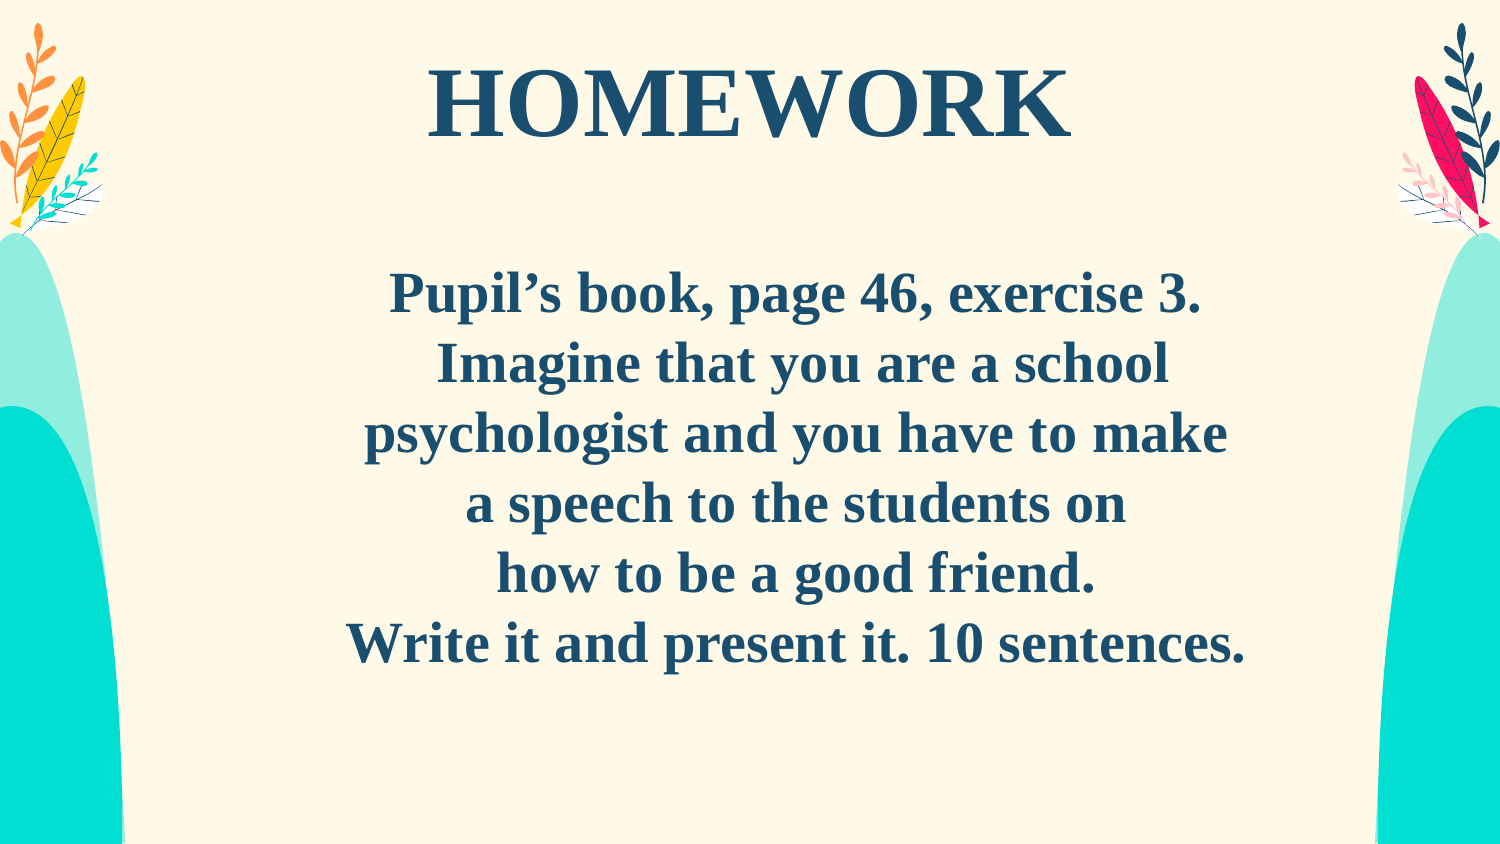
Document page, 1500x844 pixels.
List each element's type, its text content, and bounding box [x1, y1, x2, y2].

subtitle [404, 444, 1096, 521]
title HOMEWORK [279, 53, 1221, 140]
subtitle Pupil’s book, page 46, exercise 3. Imagine that you are a school psychologist and you have to make a speech to the students on how to be a good friend. Write it and present it. 10 sentences. [303, 243, 1305, 685]
